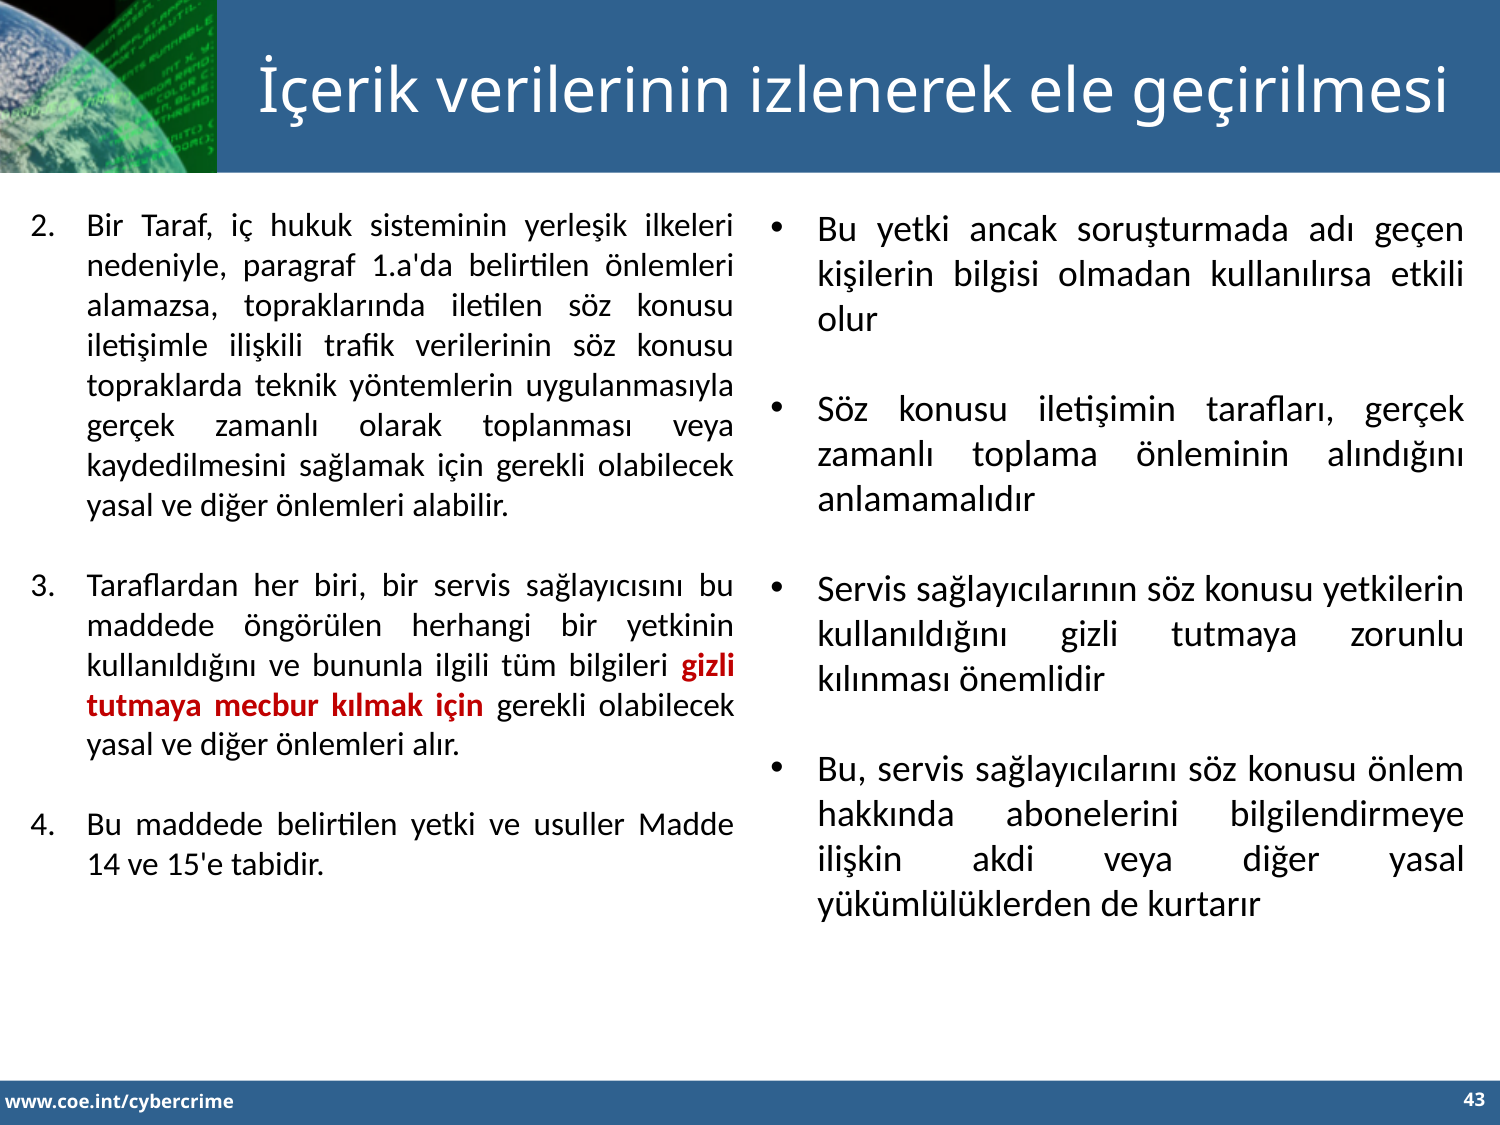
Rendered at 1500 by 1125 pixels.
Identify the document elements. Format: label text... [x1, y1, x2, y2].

text_box İçerik verilerinin izlenerek ele geçirilmesi [230, 42, 1483, 133]
text_box Bu yetki ancak soruşturmada adı geçen kişilerin bilgisi olmadan kullanılırsa etkili olur Söz konusu iletişimin tarafları, gerçek zamanlı toplama önleminin alındığını anlamamalıdır Servis sağlayıcılarının söz konusu yetkilerin kullanıldığını gizli tutmaya zorunlu kılınması önemlidir Bu, servis sağlayıcılarını söz konusu önlem hakkında abonelerini bilgilendirmeye ilişkin akdi veya diğer yasal yükümlülüklerden de kurtarır [755, 196, 1480, 931]
text_box Bir Taraf, iç hukuk sisteminin yerleşik ilkeleri nedeniyle, paragraf 1.a'da belirtilen önlemleri alamazsa, topraklarında iletilen söz konusu iletişimle ilişkili trafik verilerinin söz konusu topraklarda teknik yöntemlerin uygulanmasıyla gerçek zamanlı olarak toplanması veya kaydedilmesini sağlamak için gerekli olabilecek yasal ve diğer önlemleri alabilir. Taraflardan her biri, bir servis sağlayıcısını bu maddede öngörülen herhangi bir yetkinin kullanıldığını ve bununla ilgili tüm bilgileri gizli tutmaya mecbur kılmak için gerekli olabilecek yasal ve diğer önlemleri alır. Bu maddede belirtilen yetki ve usuller Madde 14 ve 15'e tabidir. [15, 196, 750, 890]
picture [0, 0, 217, 173]
